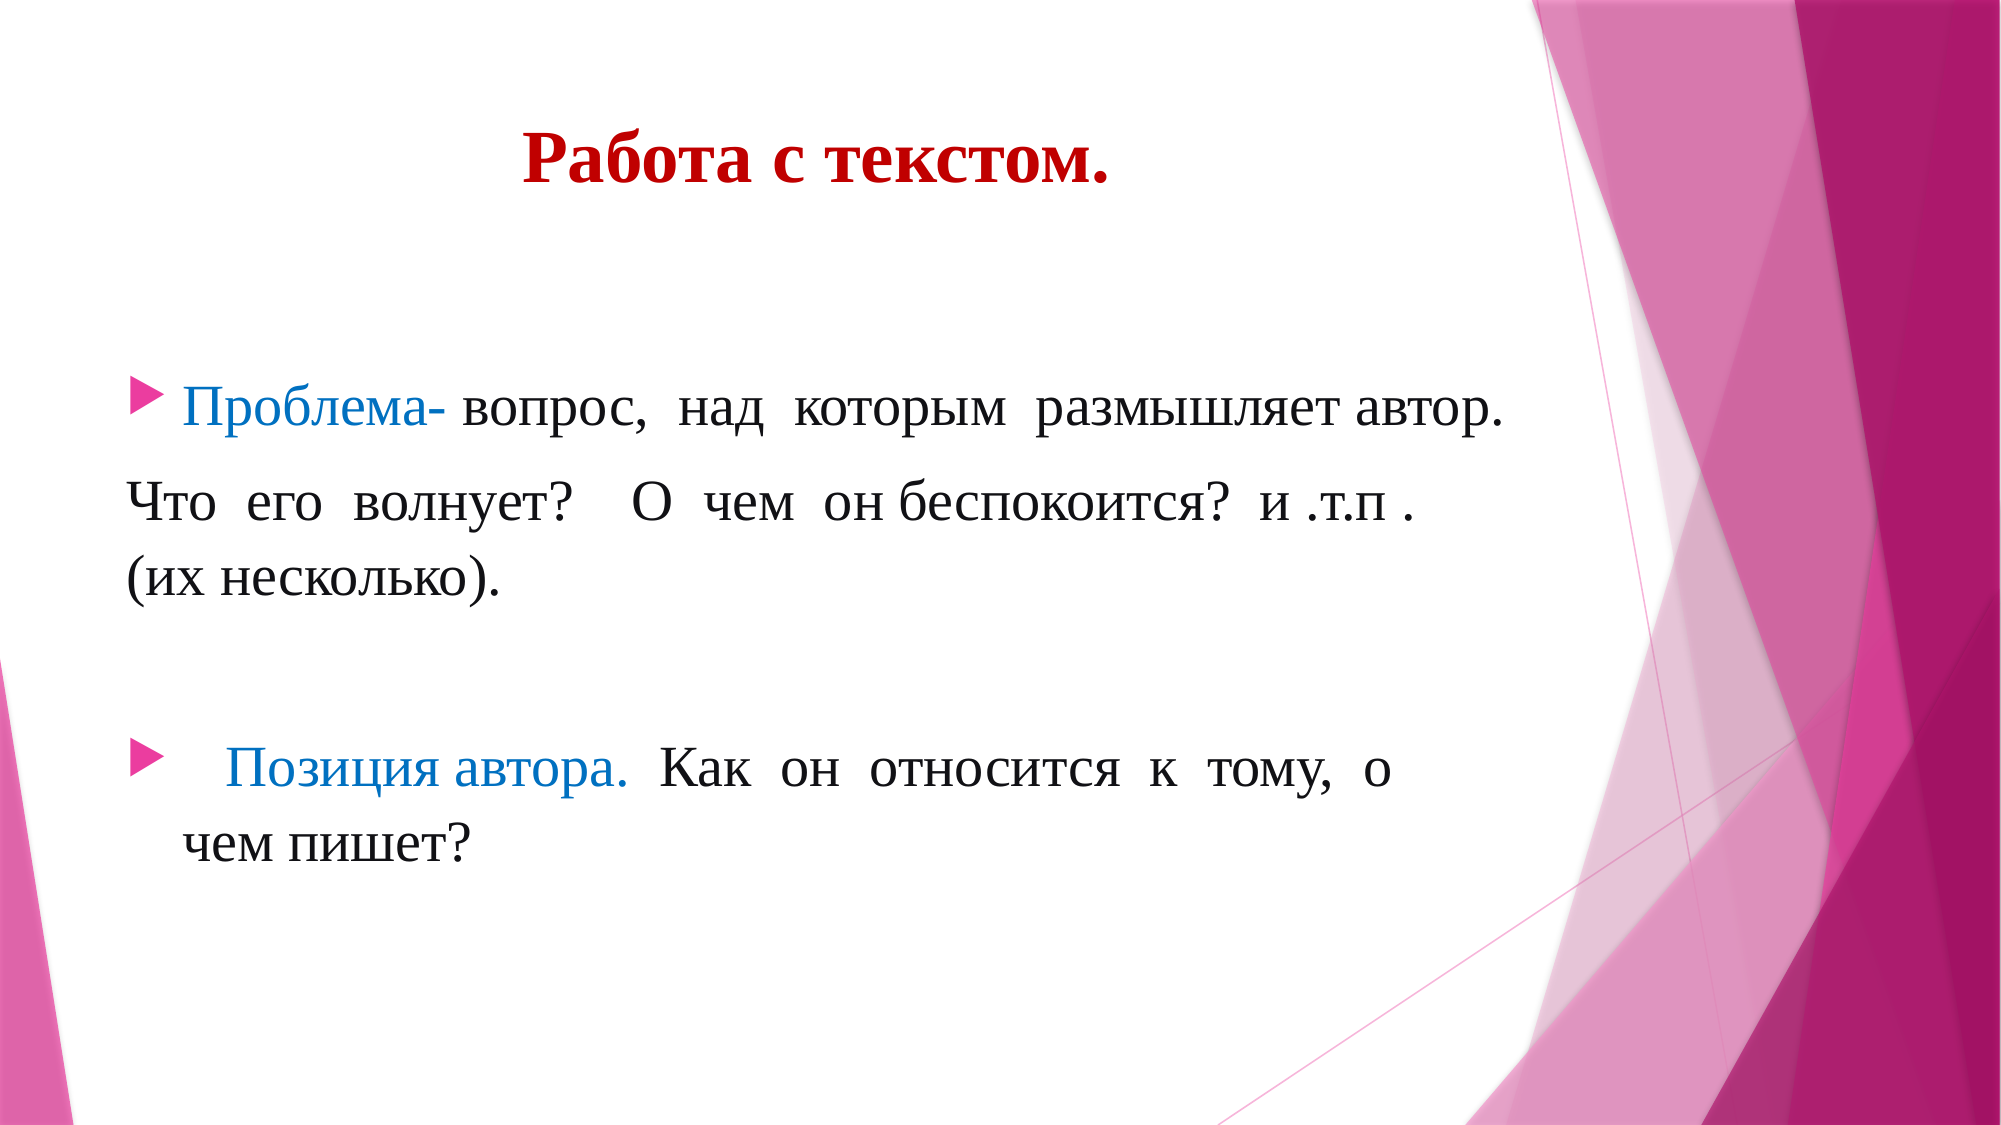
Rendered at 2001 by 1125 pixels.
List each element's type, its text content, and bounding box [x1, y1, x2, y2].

title Работа с текстом. [111, 99, 1522, 317]
list Проблема- вопрос, над которым размышляет автор. Что его волнует? О чем он беспокоится? и .т.п . (их несколько). Позиция автора. Как он относится к тому, о чем пишет? [111, 354, 1522, 992]
